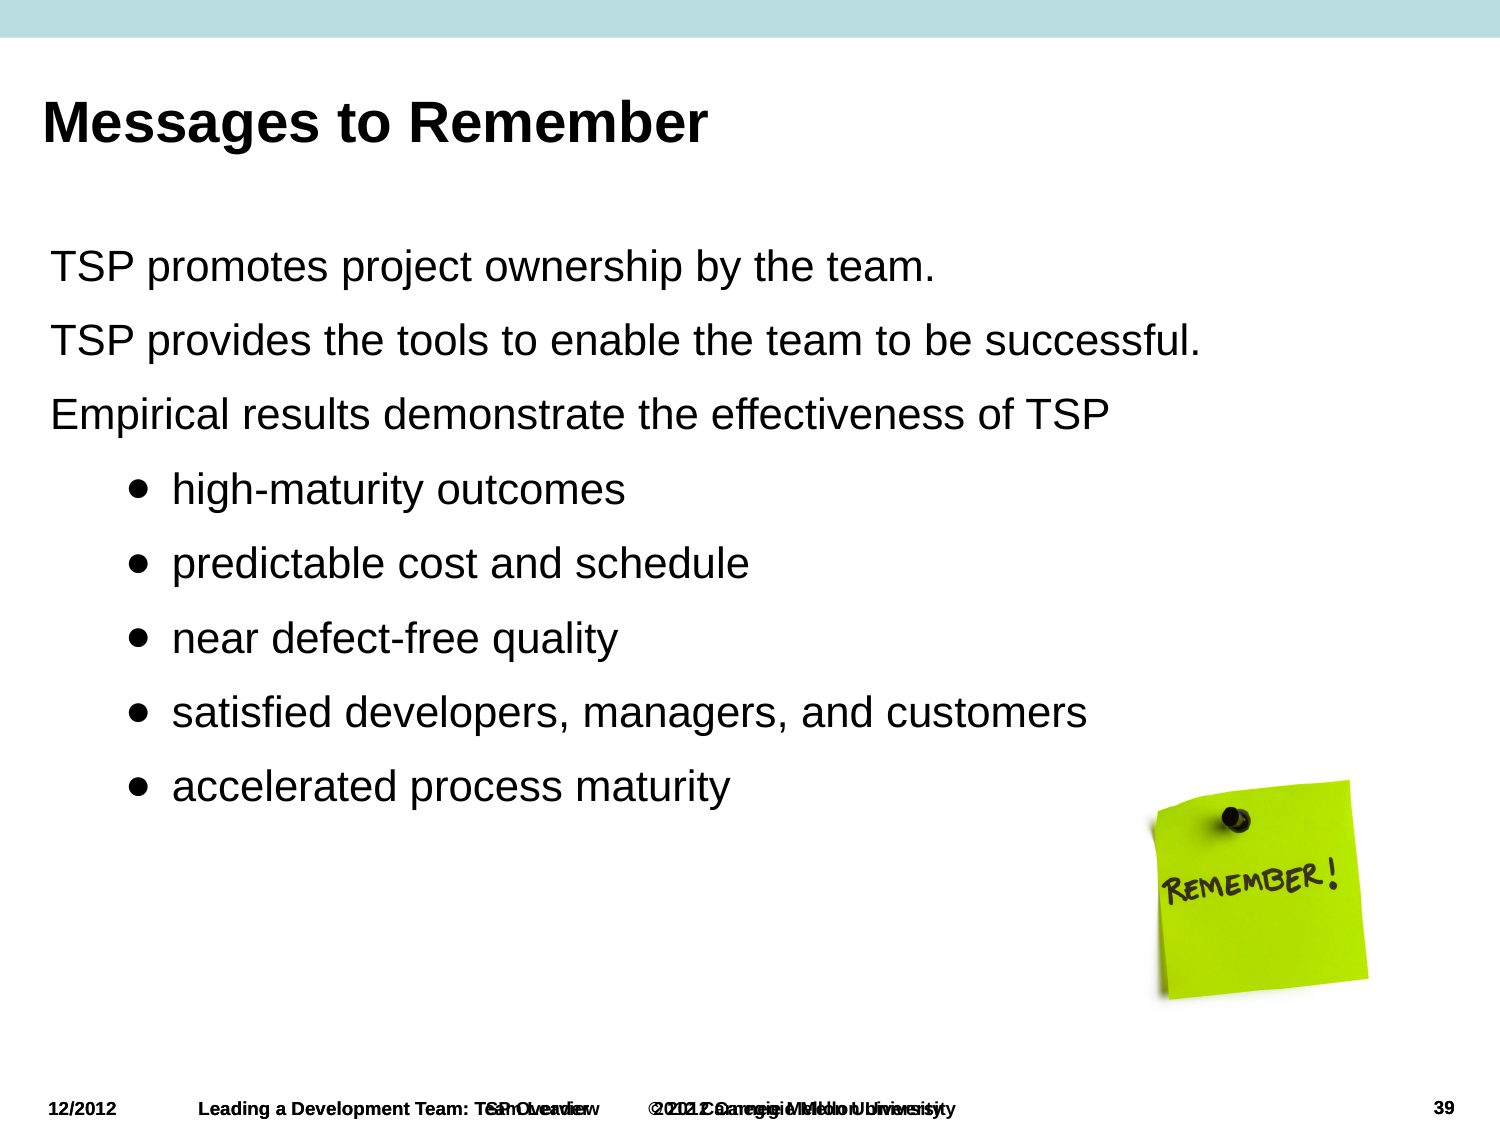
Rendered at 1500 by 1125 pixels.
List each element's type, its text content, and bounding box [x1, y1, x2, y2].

list TSP promotes project ownership by the team. TSP provides the tools to enable the team to be successful. Empirical results demonstrate the effectiveness of TSP high-maturity outcomes predictable cost and schedule near defect-free quality satisfied developers, managers, and customers accelerated process maturity [50, 237, 1437, 1000]
picture [1089, 738, 1431, 1036]
title Messages to Remember [42, 97, 1438, 154]
